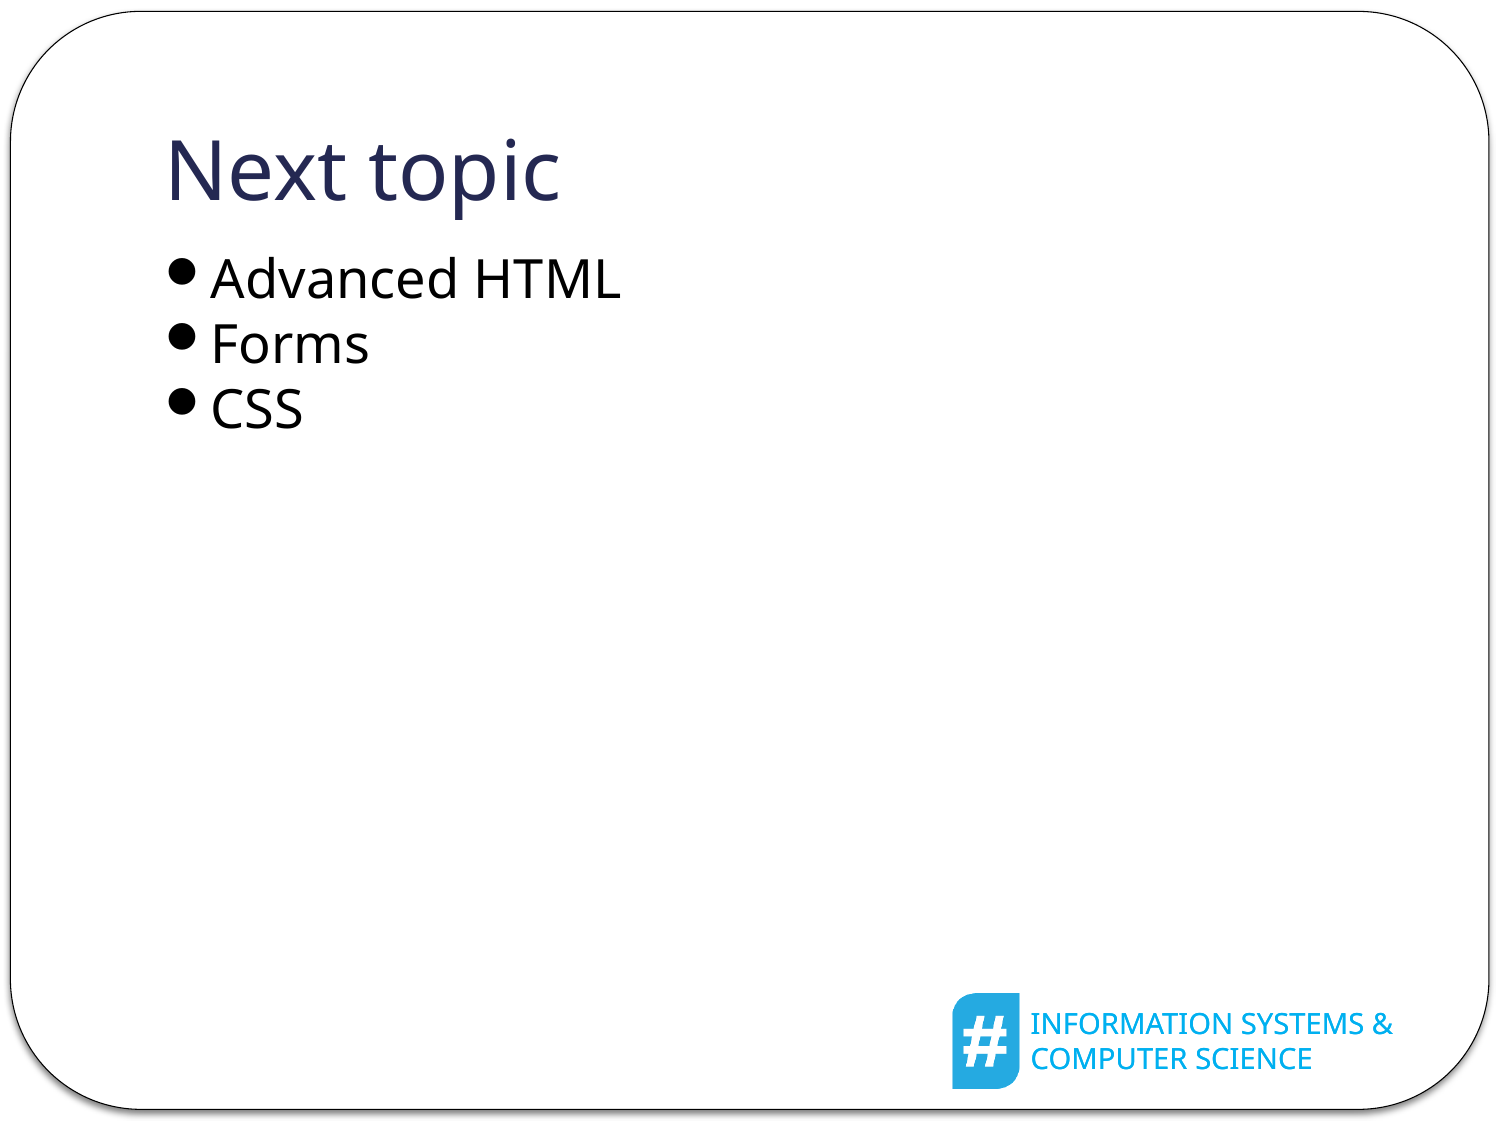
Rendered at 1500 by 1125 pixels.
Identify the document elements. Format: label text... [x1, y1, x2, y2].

text_box Next topic [150, 45, 1425, 233]
picture [950, 990, 1022, 1090]
text_box Advanced HTML Forms CSS [150, 237, 1425, 988]
